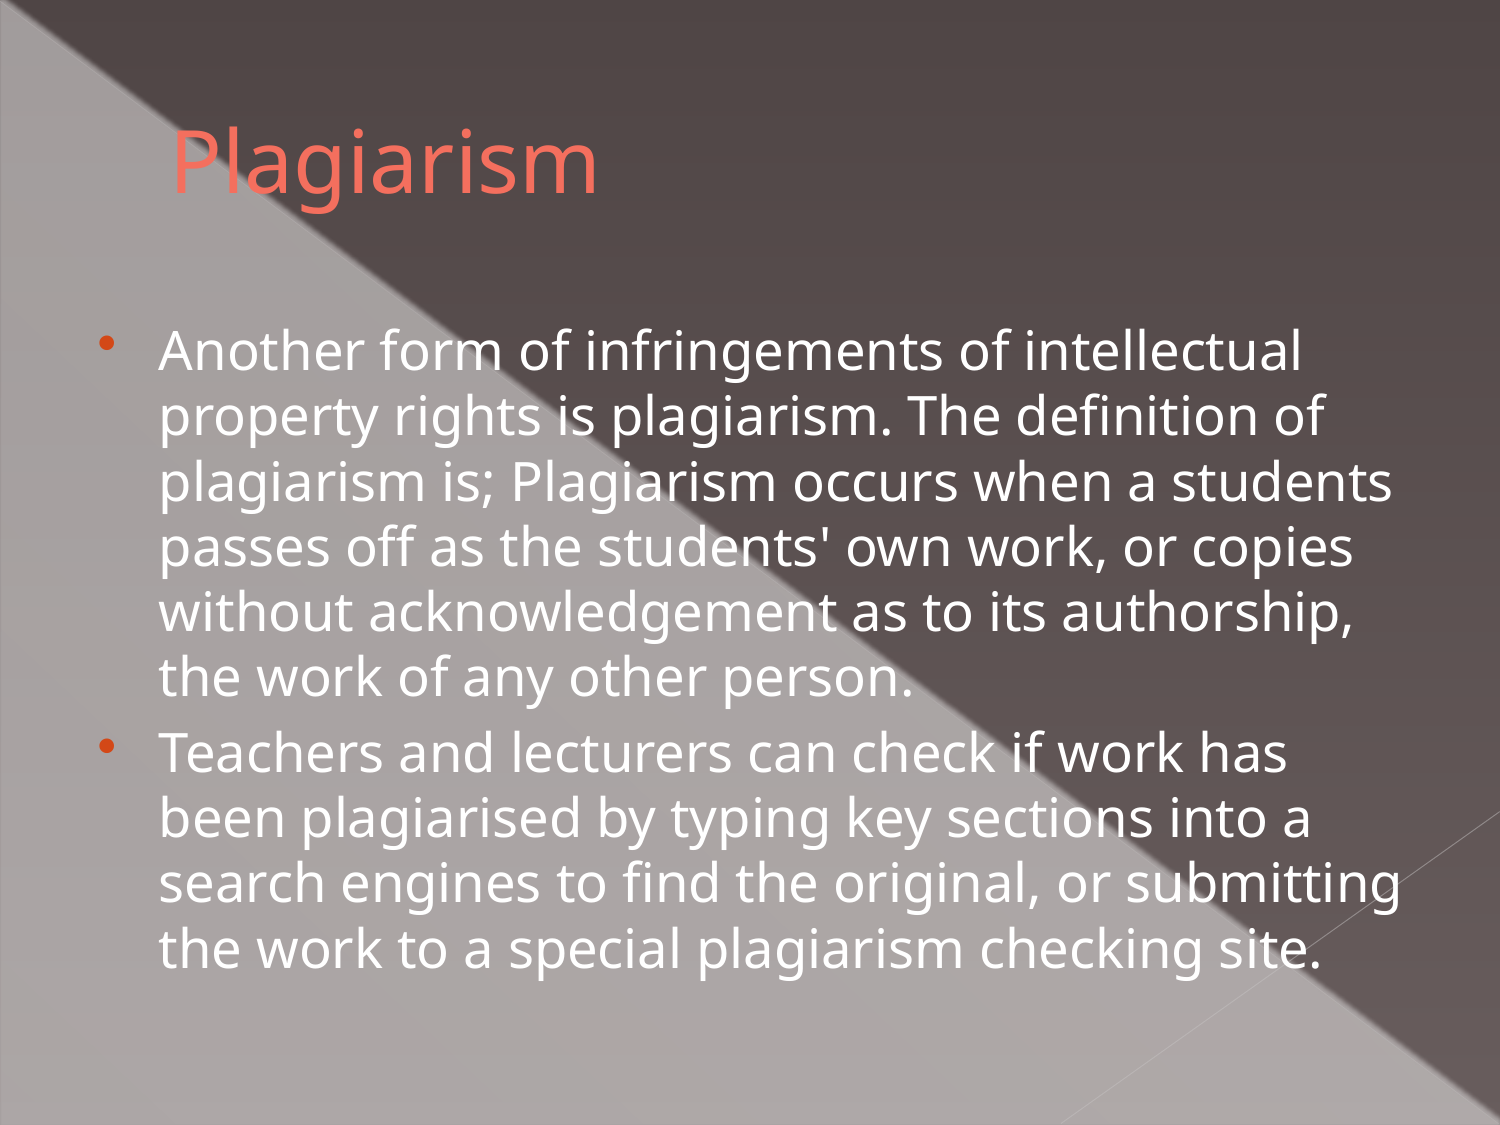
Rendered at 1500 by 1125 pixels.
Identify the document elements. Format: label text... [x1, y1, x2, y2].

title Plagiarism [75, 43, 1425, 274]
list Another form of infringements of intellectual property rights is plagiarism. The definition of plagiarism is; Plagiarism occurs when a students passes off as the students' own work, or copies without acknowledgement as to its authorship, the work of any other person. Teachers and lecturers can check if work has been plagiarised by typing key sections into a search engines to find the original, or submitting the work to a special plagiarism checking site. [75, 308, 1425, 1059]
